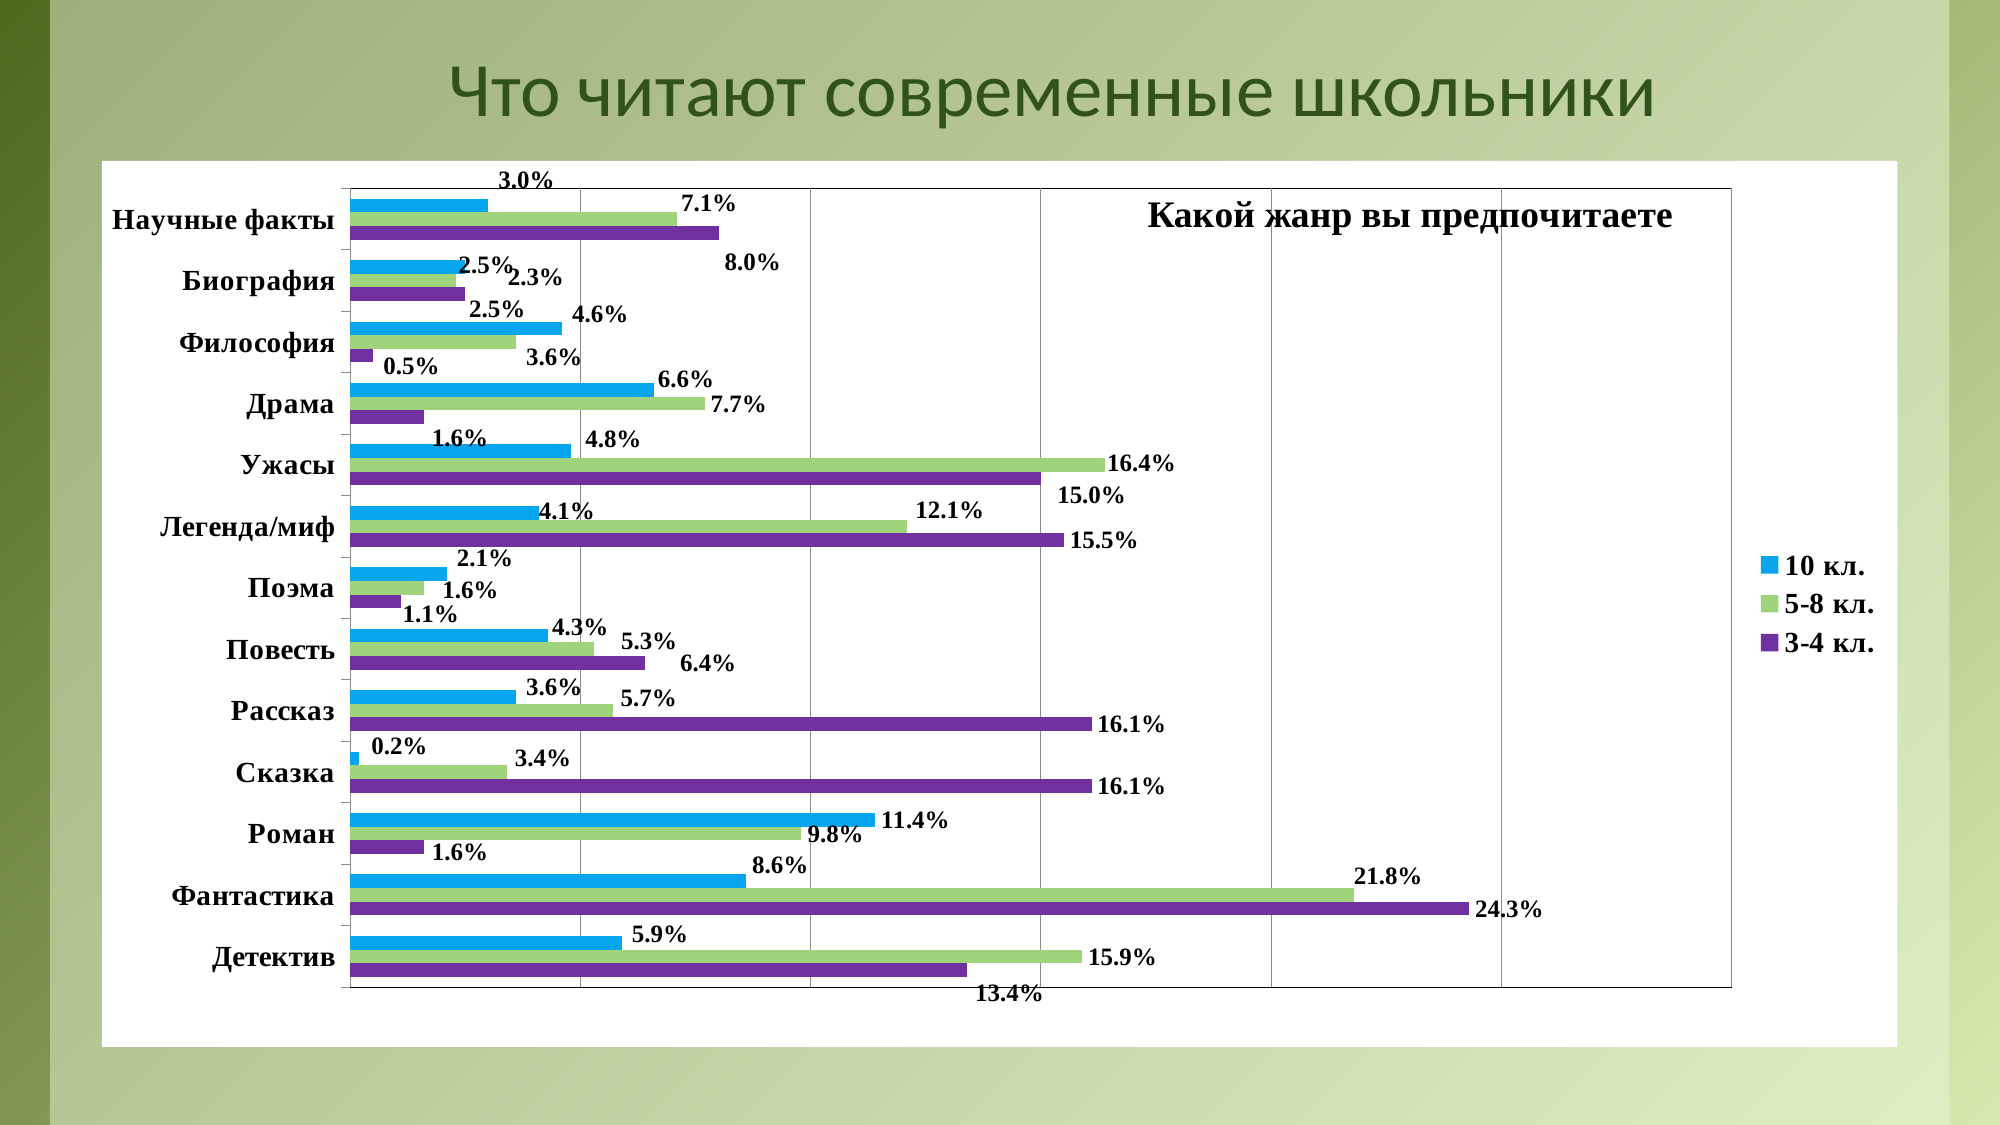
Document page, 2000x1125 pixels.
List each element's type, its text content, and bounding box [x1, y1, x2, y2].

title Что читают современные школьники [220, 42, 1887, 142]
chart [101, 160, 1898, 1047]
